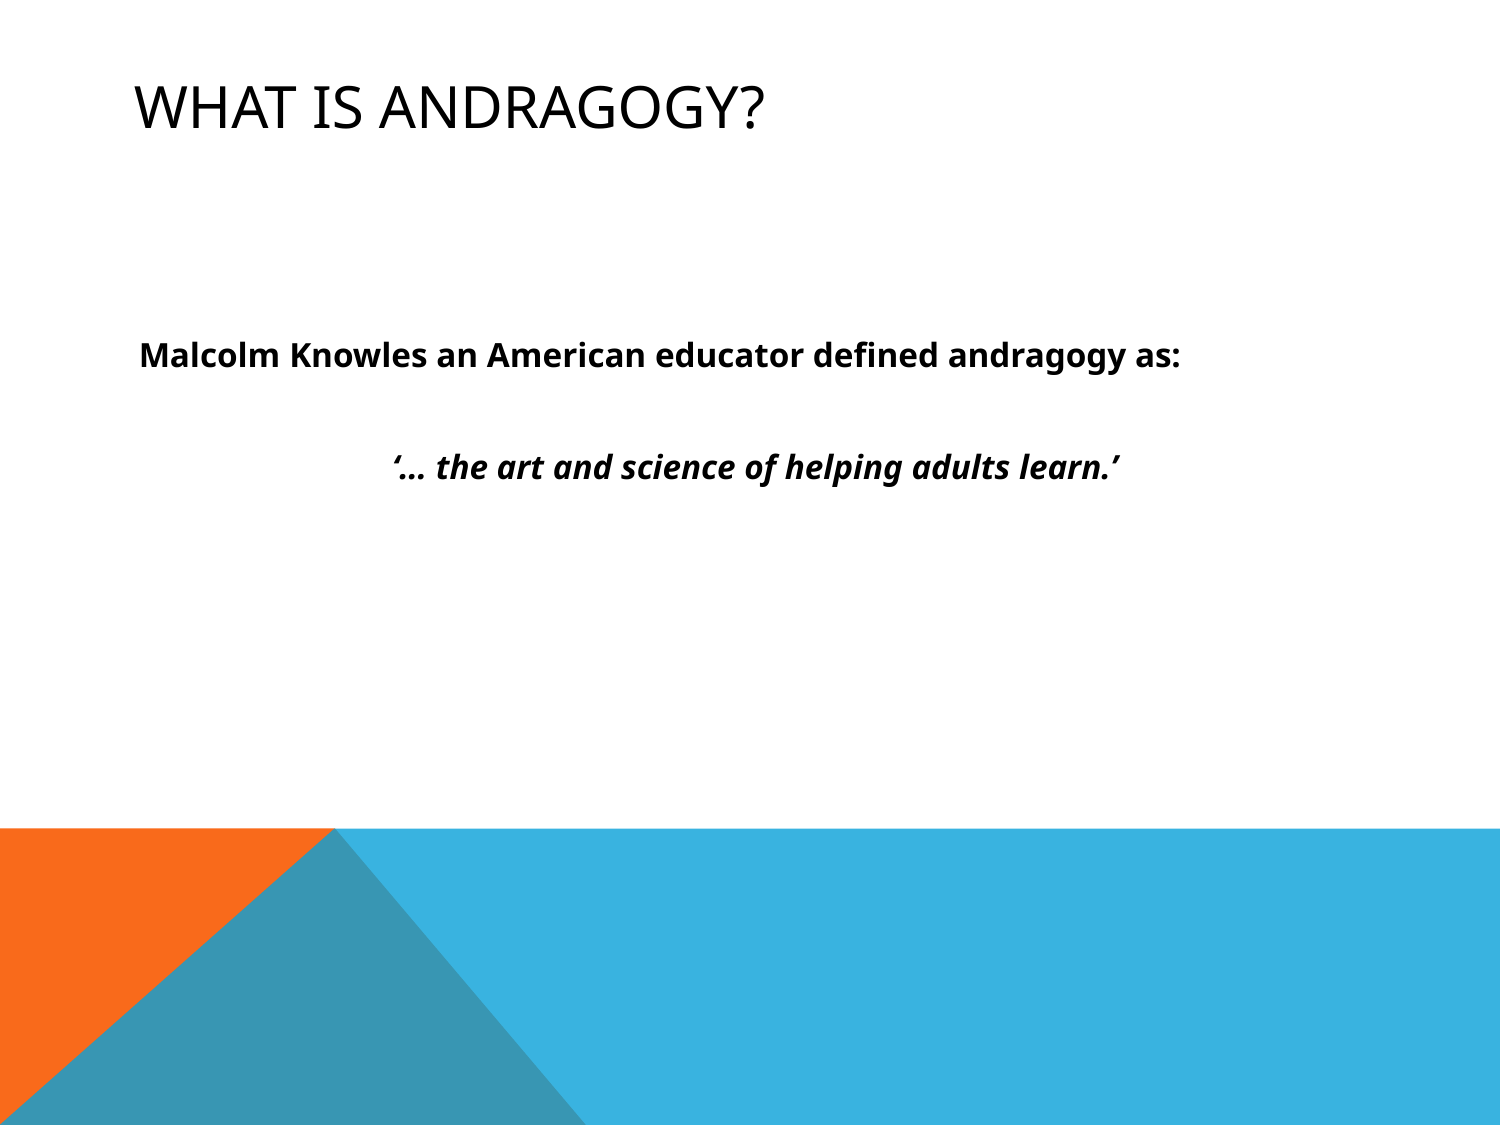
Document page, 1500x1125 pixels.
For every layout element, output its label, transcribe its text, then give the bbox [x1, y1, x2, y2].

title What is andragogy? [118, 60, 1353, 150]
list Malcolm Knowles an American educator defined andragogy as: ‘… the art and science of helping adults learn.’ [112, 326, 1388, 752]
